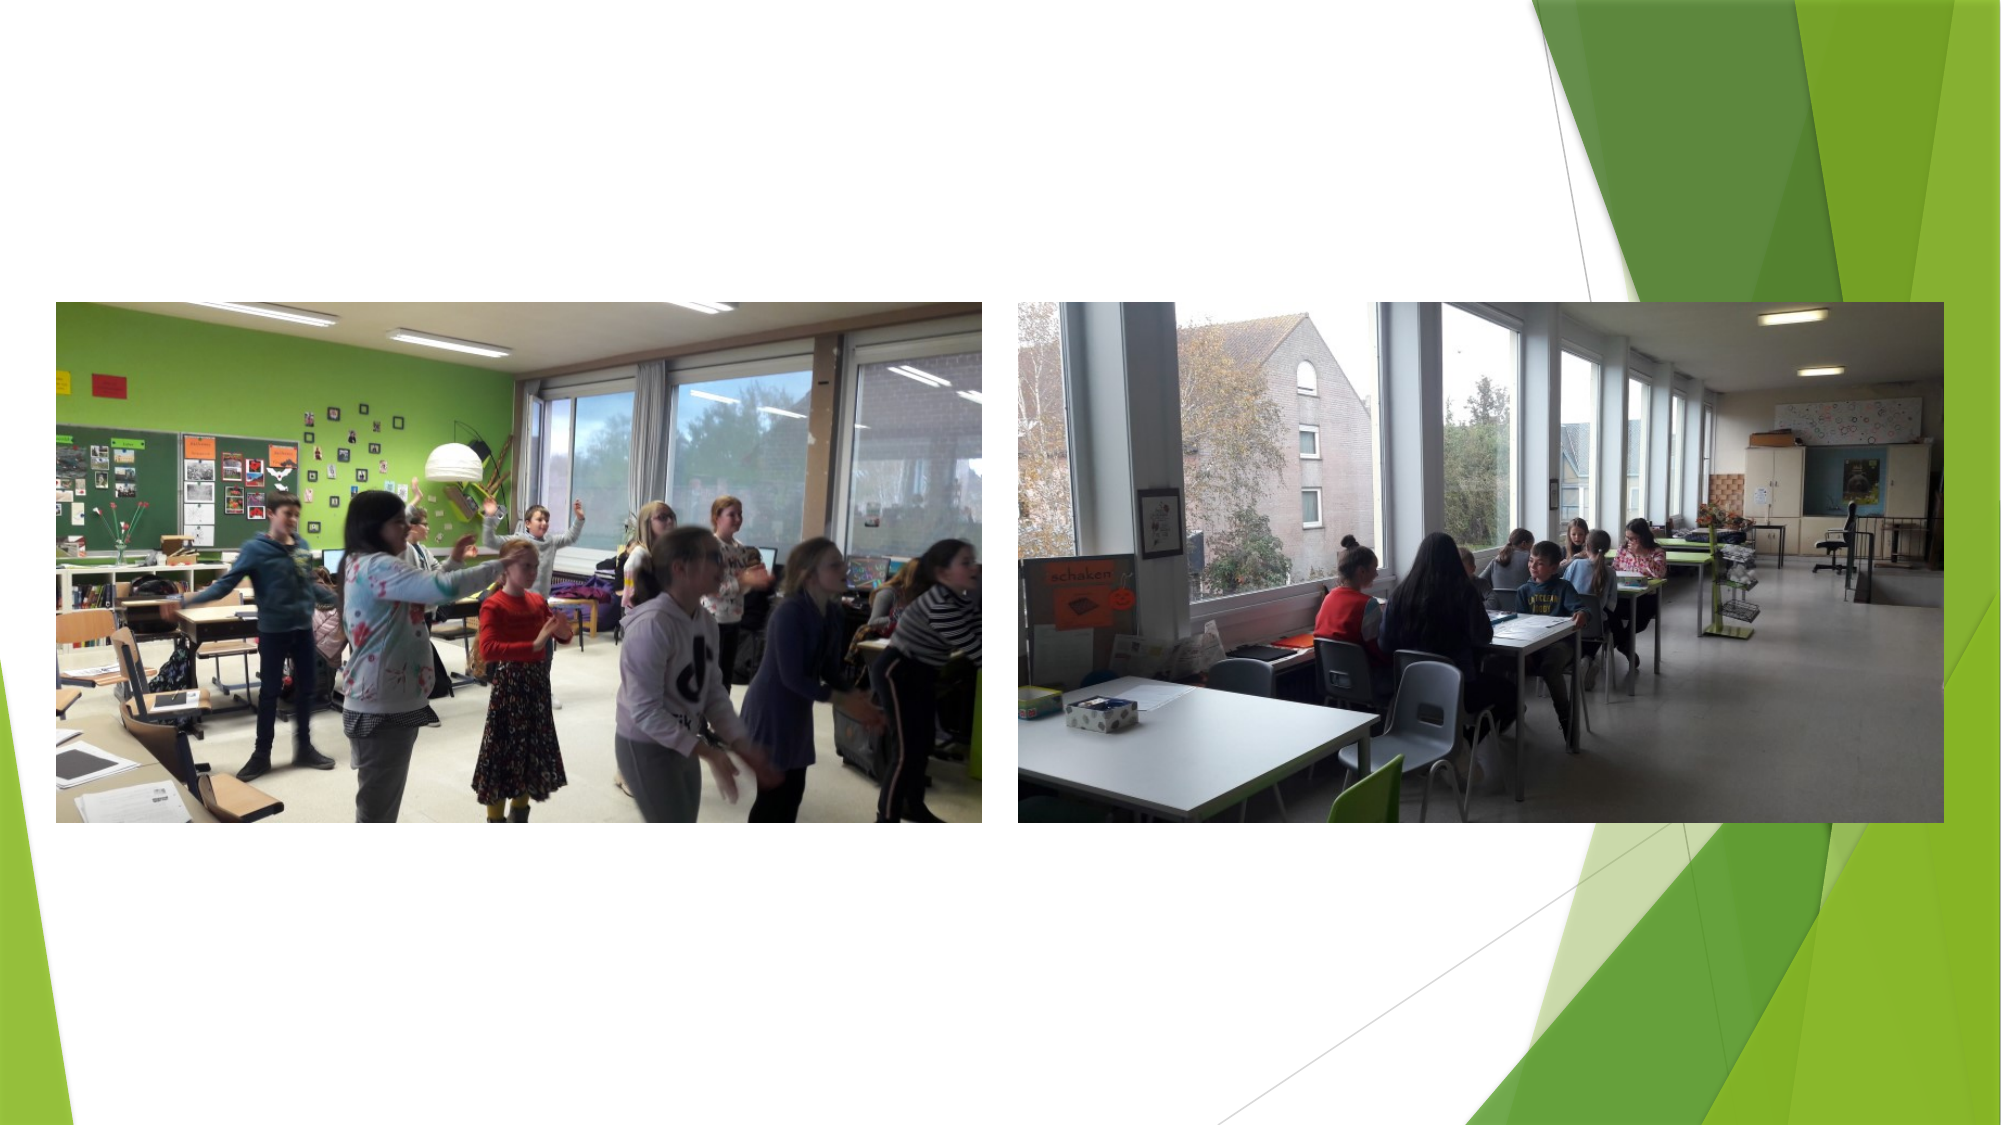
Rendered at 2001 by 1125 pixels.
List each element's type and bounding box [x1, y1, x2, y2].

picture [55, 301, 982, 824]
picture [1018, 301, 1945, 824]
